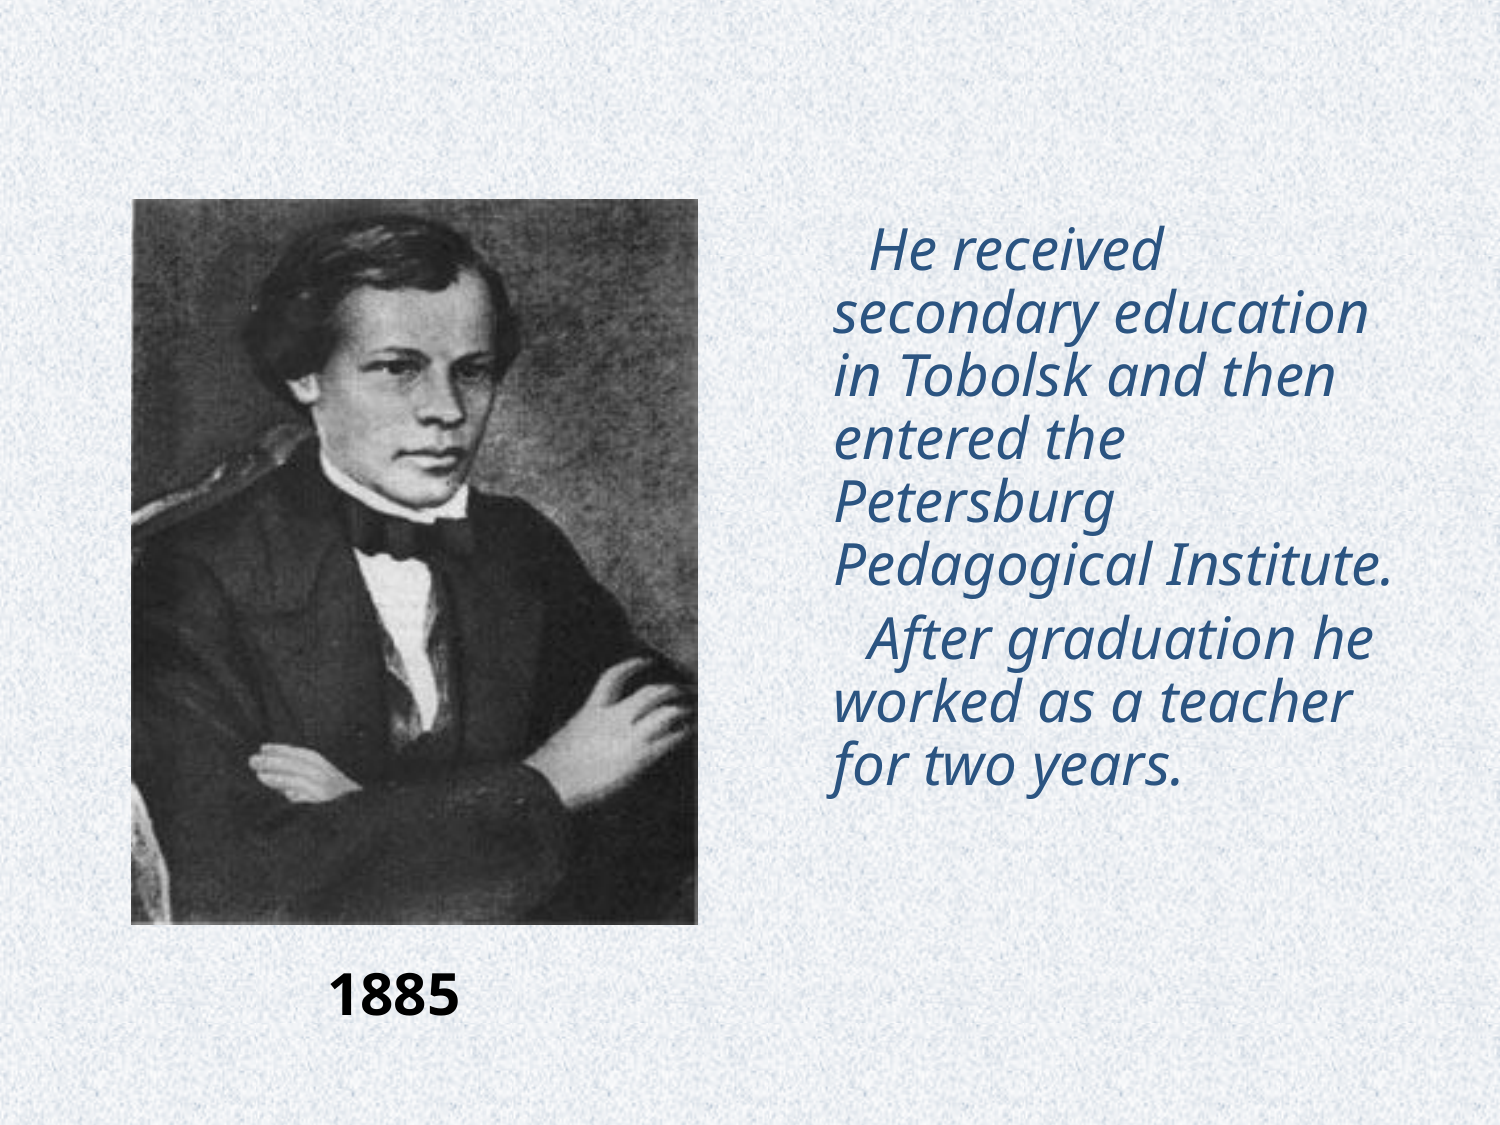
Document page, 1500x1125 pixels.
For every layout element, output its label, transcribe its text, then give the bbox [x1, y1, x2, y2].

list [130, 199, 699, 926]
text_box 1885 [312, 950, 492, 1035]
list He received secondary education in Tobolsk and then entered the Petersburg Pedagogical Institute. After graduation he worked as a teacher for two years. [762, 212, 1426, 1001]
